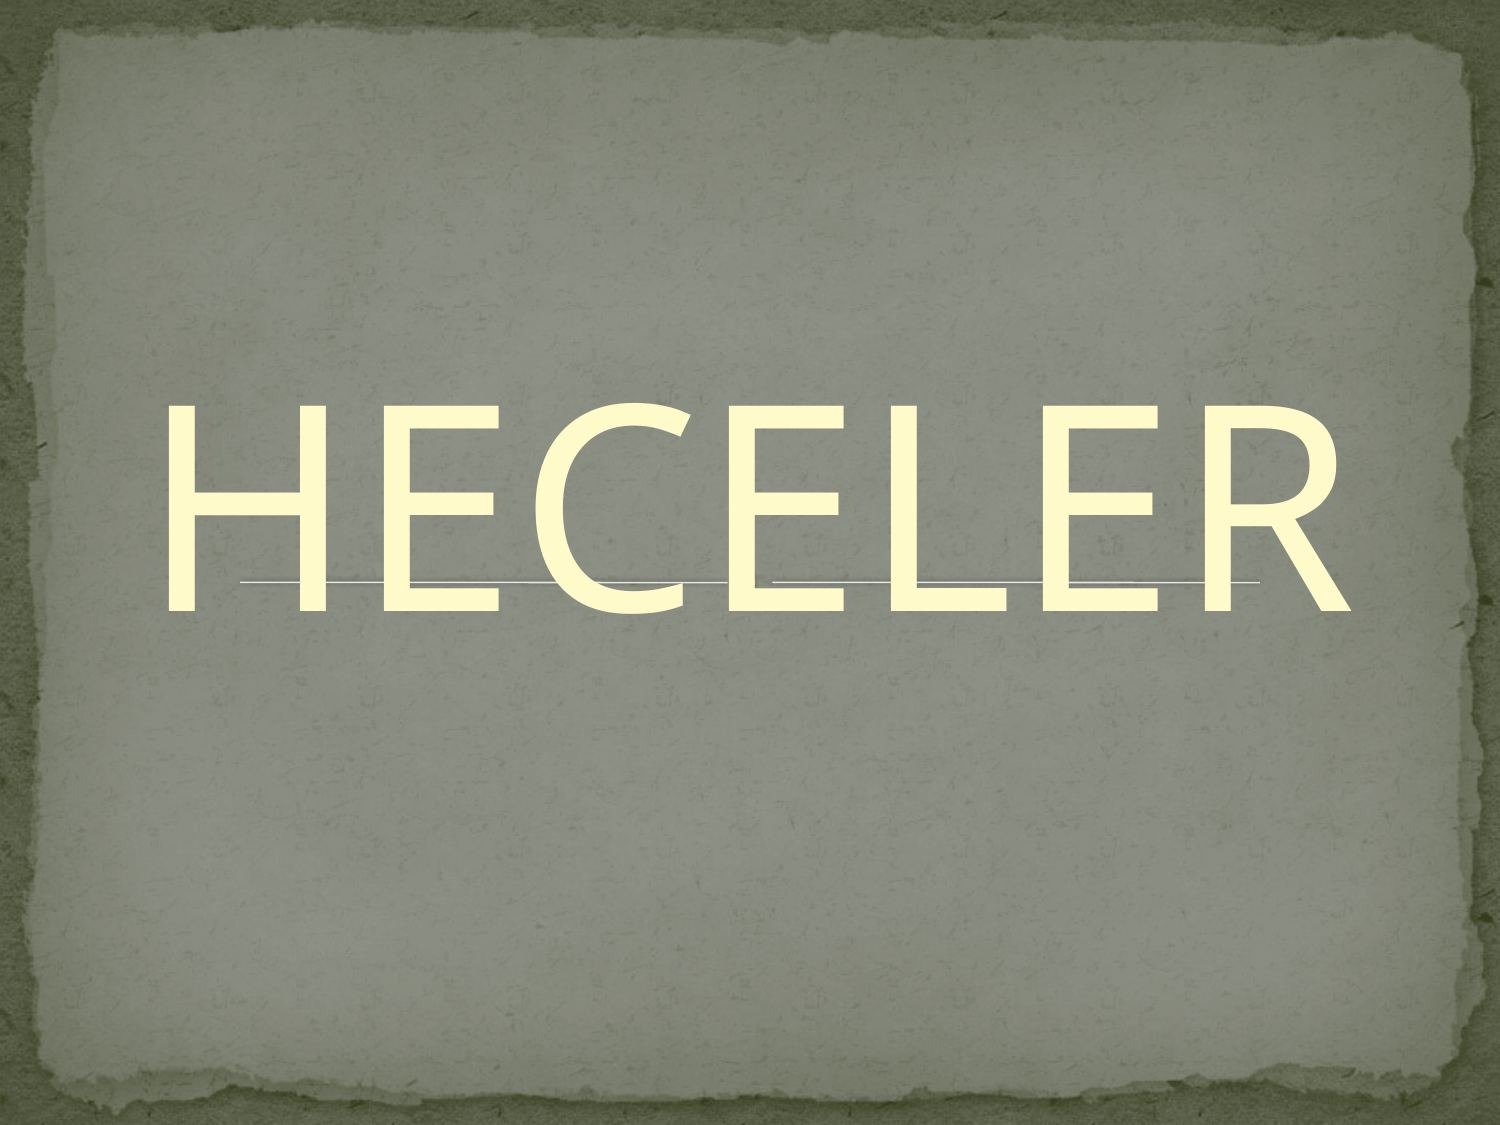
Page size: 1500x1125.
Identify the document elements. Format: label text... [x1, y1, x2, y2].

subtitle HECELER [105, 316, 1394, 739]
